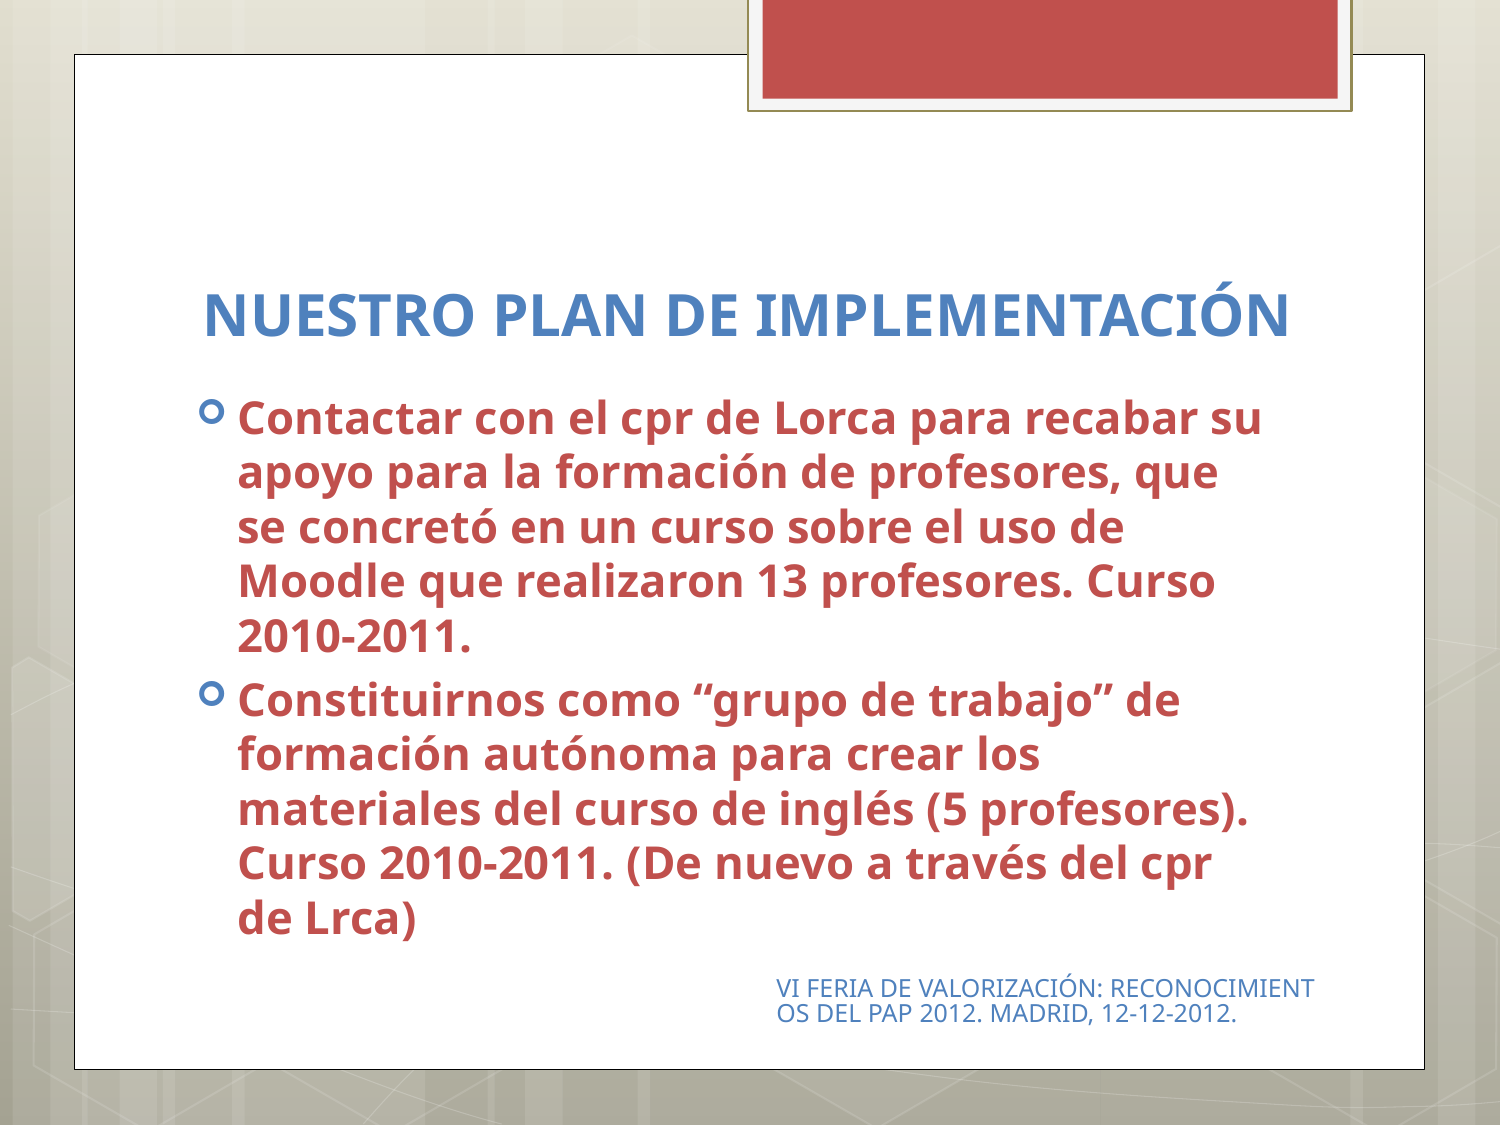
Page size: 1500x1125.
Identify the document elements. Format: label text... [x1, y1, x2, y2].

title NUESTRO PLAN DE IMPLEMENTACIÓN [171, 168, 1324, 357]
list Contactar con el cpr de Lorca para recabar su apoyo para la formación de profesores, que se concretó en un curso sobre el uso de Moodle que realizaron 13 profesores. Curso 2010-2011. Constituirnos como “grupo de trabajo” de formación autónoma para crear los materiales del curso de inglés (5 profesores). Curso 2010-2011. (De nuevo a través del cpr de Lrca) [171, 381, 1283, 957]
footer VI FERIA DE VALORIZACIÓN: RECONOCIMIENTOS DEL PAP 2012. MADRID, 12-12-2012. [761, 960, 1336, 1020]
